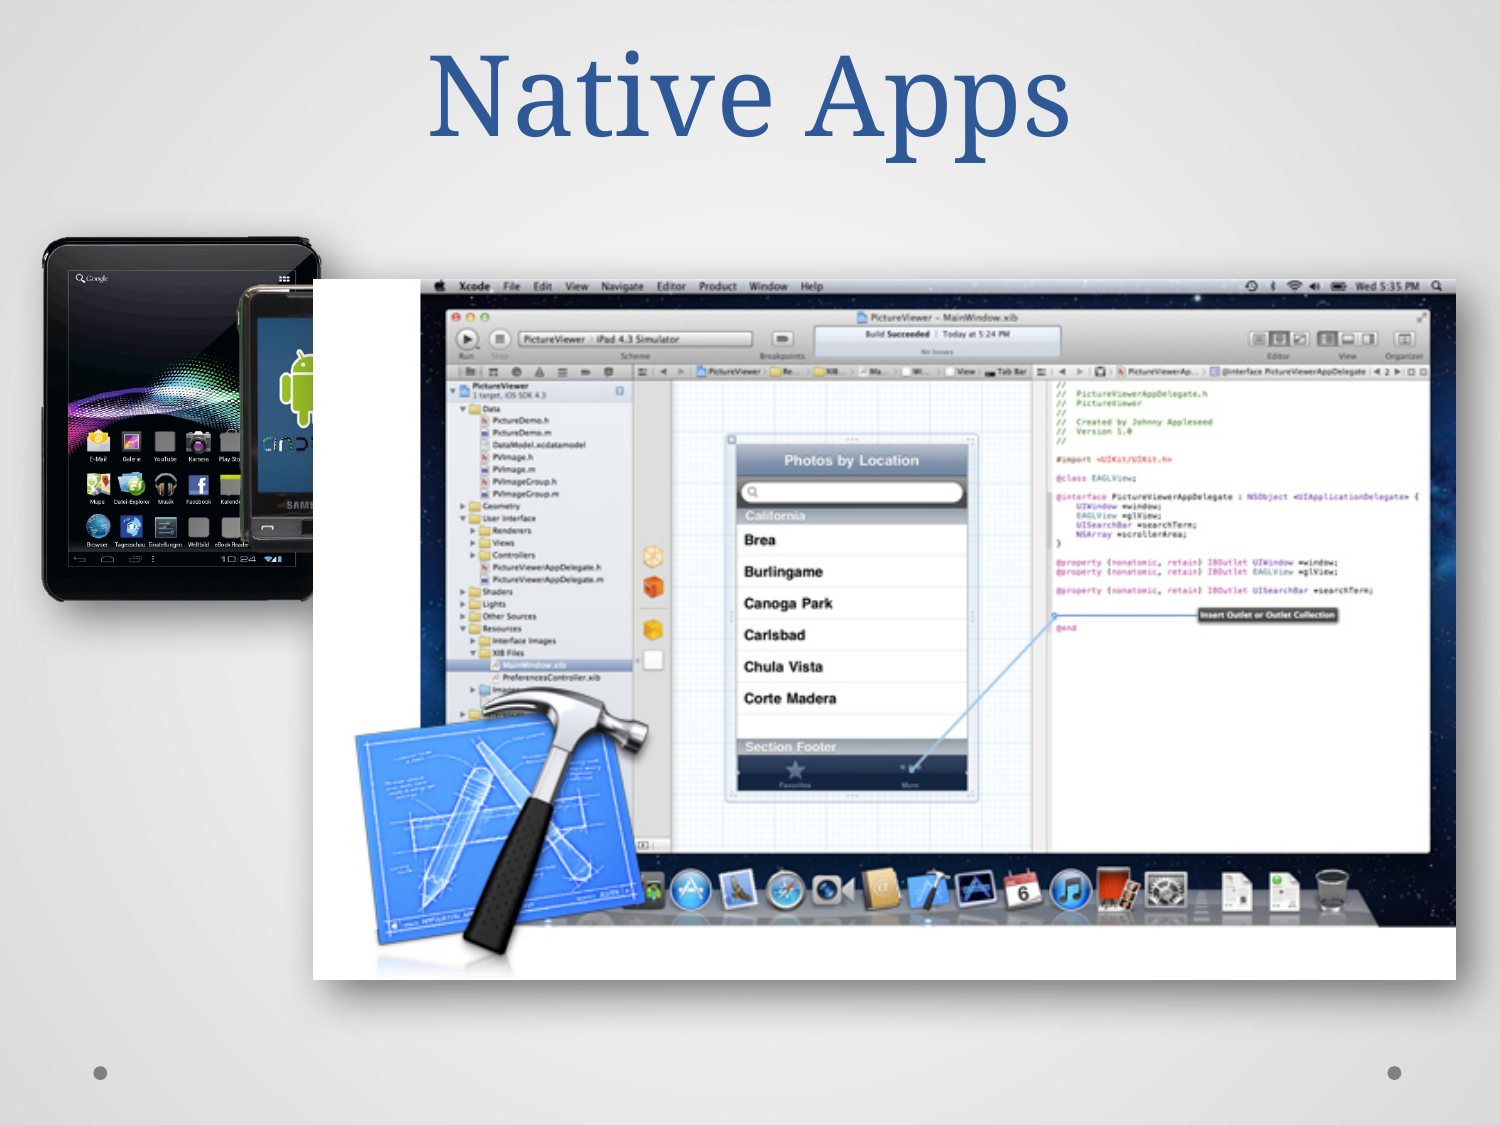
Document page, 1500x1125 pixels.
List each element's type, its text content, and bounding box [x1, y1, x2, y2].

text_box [29, 228, 514, 633]
title Native Apps [0, 0, 1500, 167]
picture [110, 279, 1456, 980]
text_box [41, 644, 532, 1049]
